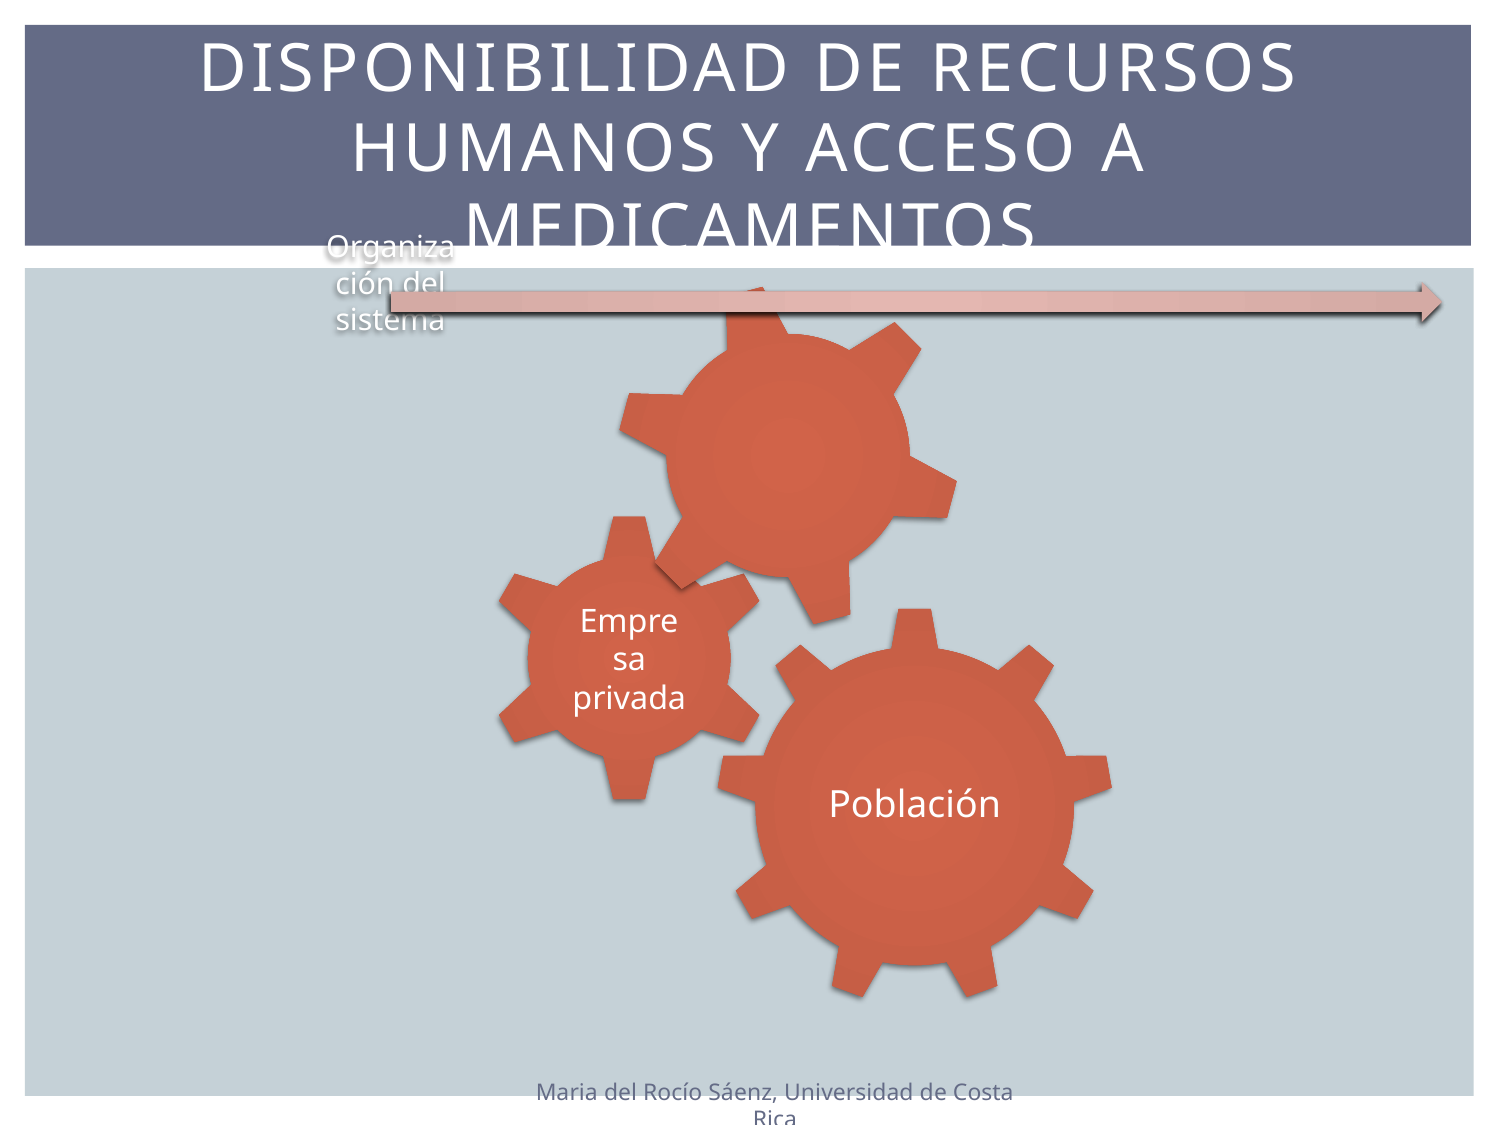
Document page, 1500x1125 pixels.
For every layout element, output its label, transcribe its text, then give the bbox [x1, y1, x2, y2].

footer Maria del Rocío Sáenz, Universidad de Costa Rica [500, 1081, 1050, 1125]
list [62, 281, 1442, 1006]
title Disponibilidad de recursos humanos y acceso a medicamentos [62, 58, 1438, 232]
